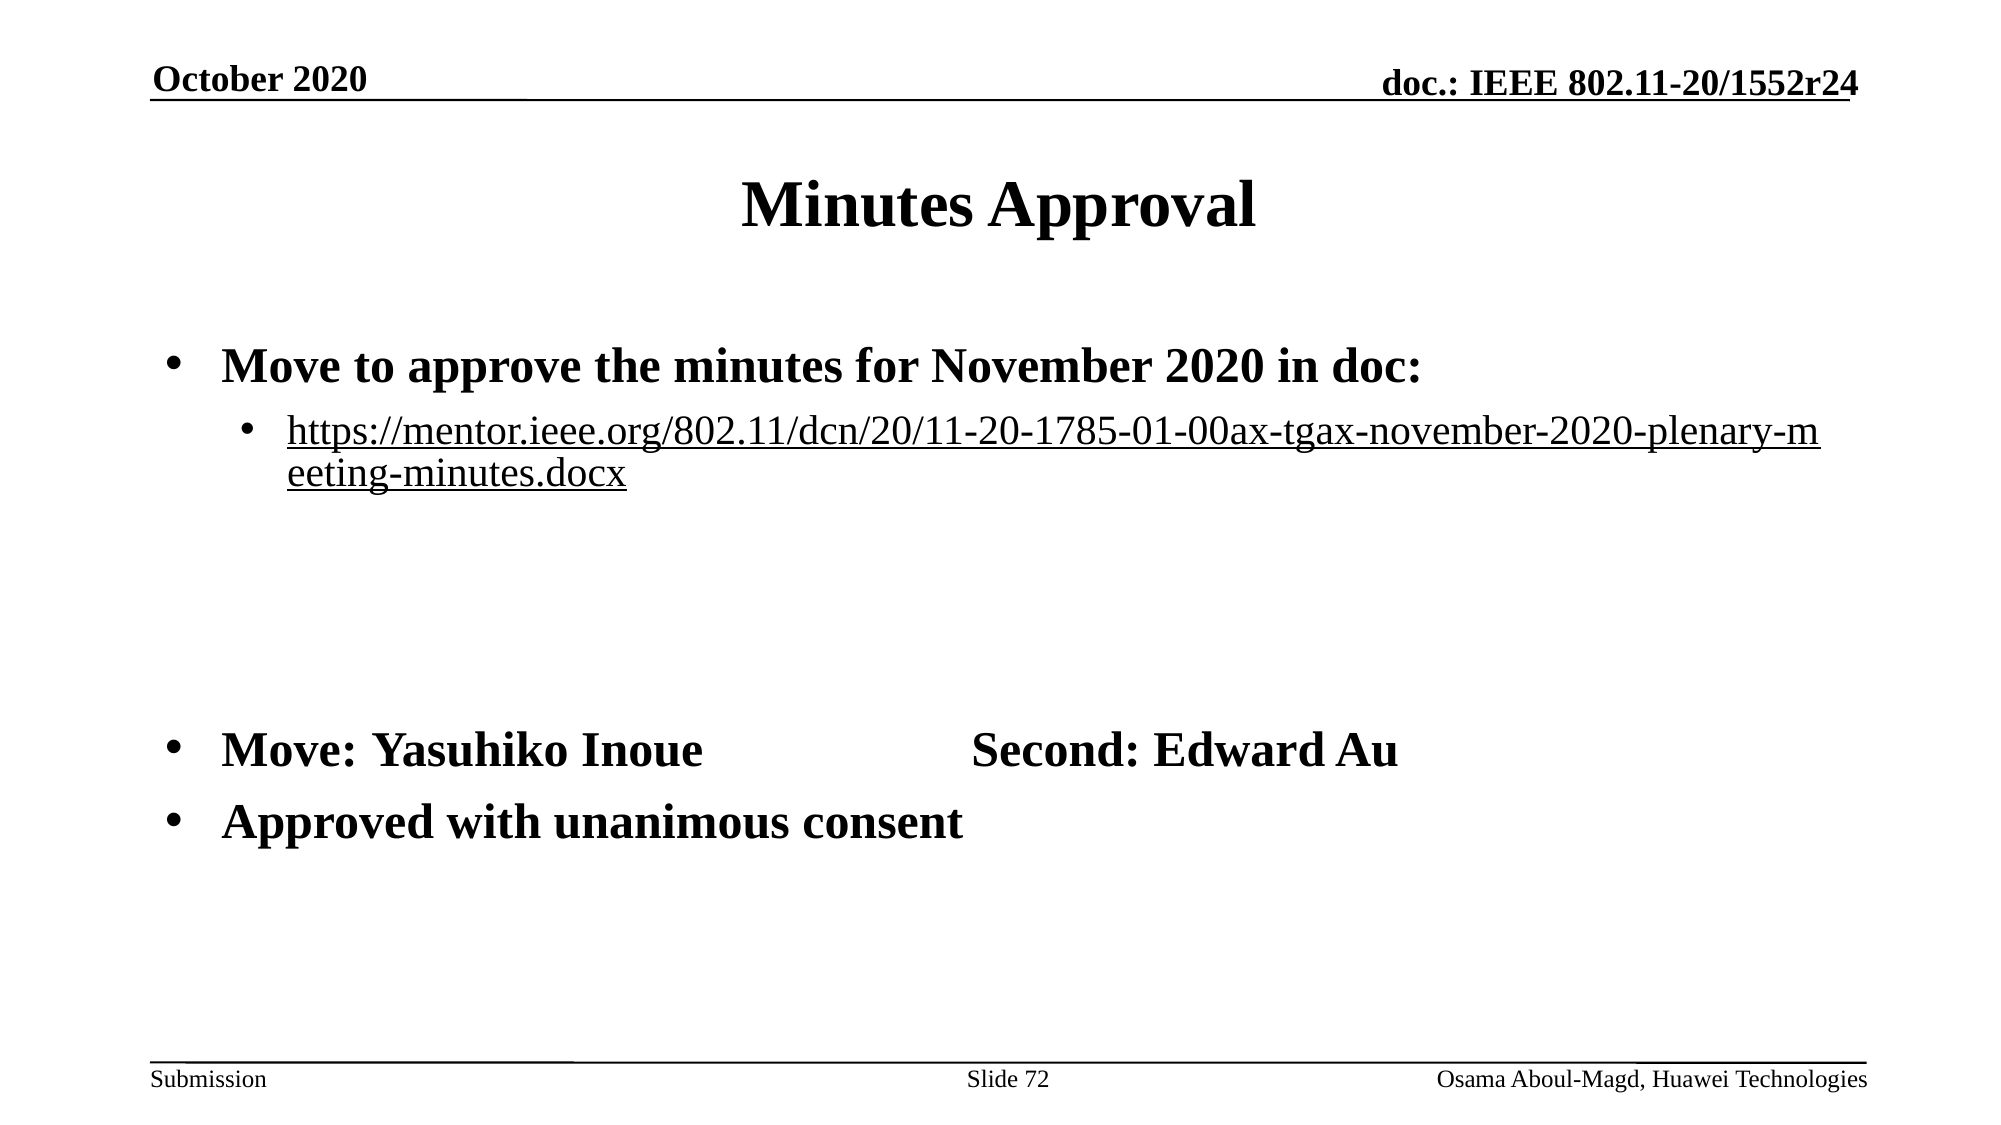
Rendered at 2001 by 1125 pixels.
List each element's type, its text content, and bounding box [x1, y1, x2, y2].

title Minutes Approval [149, 112, 1850, 288]
slide_number Slide 72 [950, 1061, 1067, 1123]
list Move to approve the minutes for November 2020 in doc: https://mentor.ieee.org/802.11/dcn/20/11-20-1785-01-00ax-tgax-november-2020-plenary-meeting-minutes.docx Move: Yasuhiko Inoue Second: Edward Au Approved with unanimous consent [149, 324, 1850, 1000]
footer Osama Aboul-Magd, Huawei Technologies [1171, 1061, 1869, 1093]
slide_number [152, 54, 563, 100]
